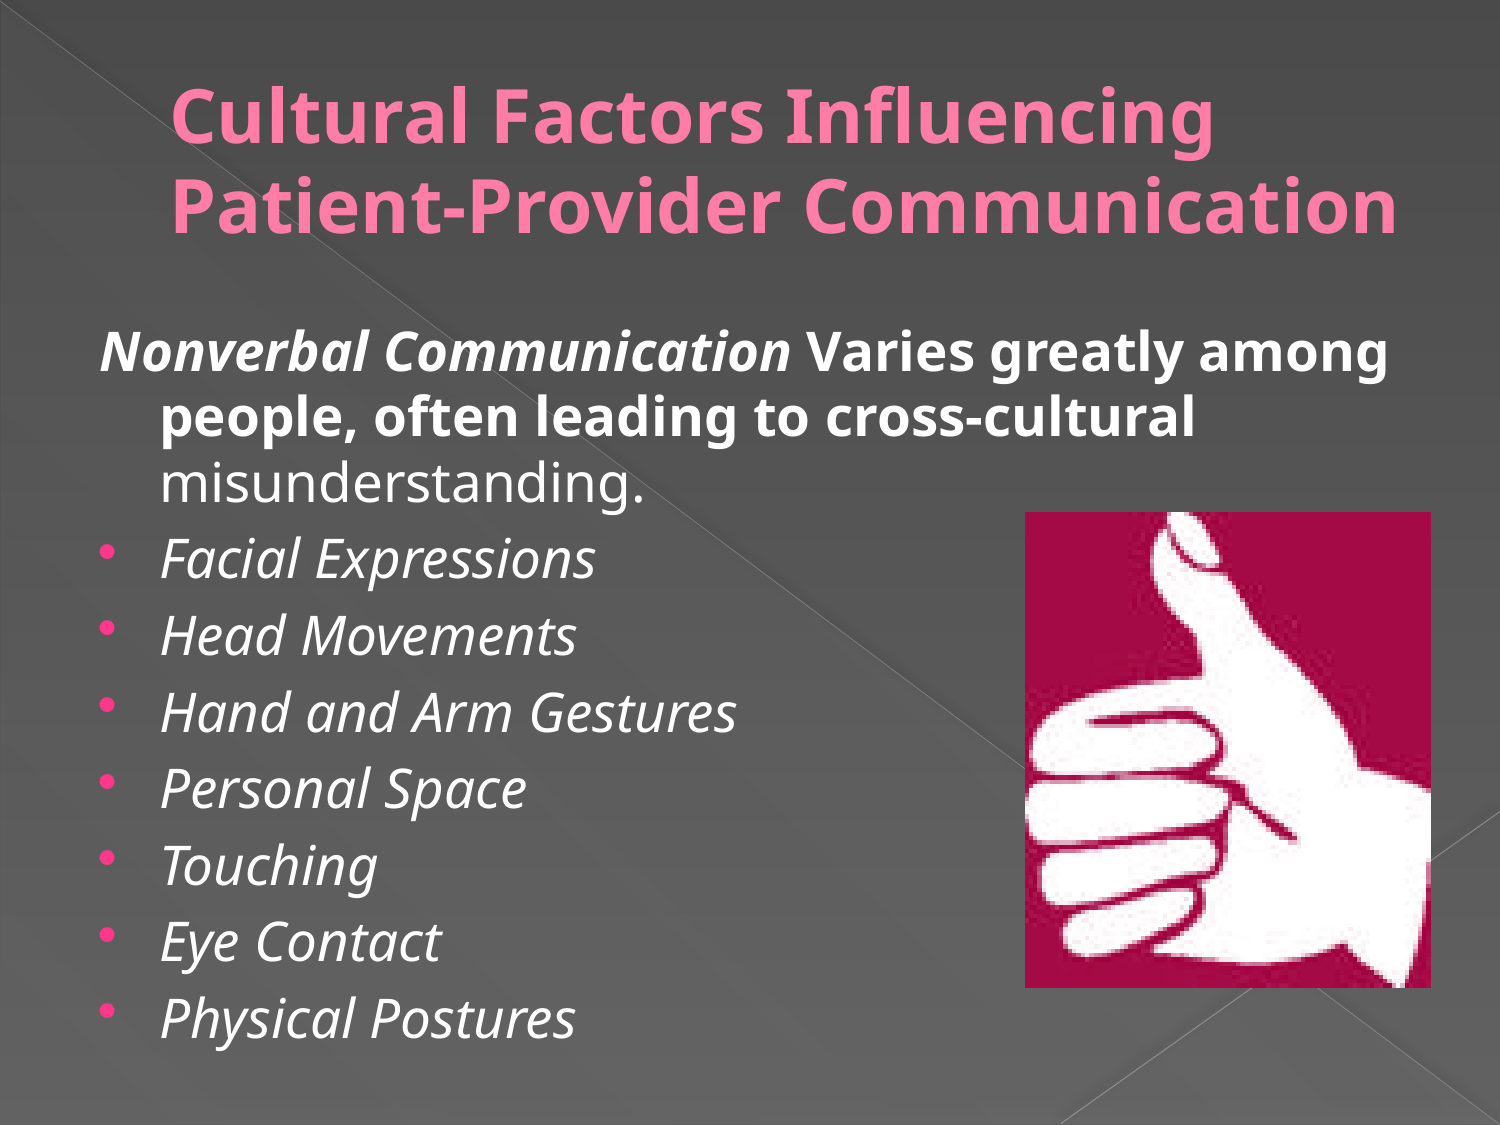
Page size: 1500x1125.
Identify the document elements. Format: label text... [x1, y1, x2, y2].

picture [1024, 512, 1432, 988]
list Nonverbal Communication Varies greatly among people, often leading to cross-cultural misunderstanding. Facial Expressions Head Movements Hand and Arm Gestures Personal Space Touching Eye Contact Physical Postures [75, 308, 1425, 1059]
title Cultural Factors Influencing Patient-Provider Communication [75, 43, 1425, 274]
